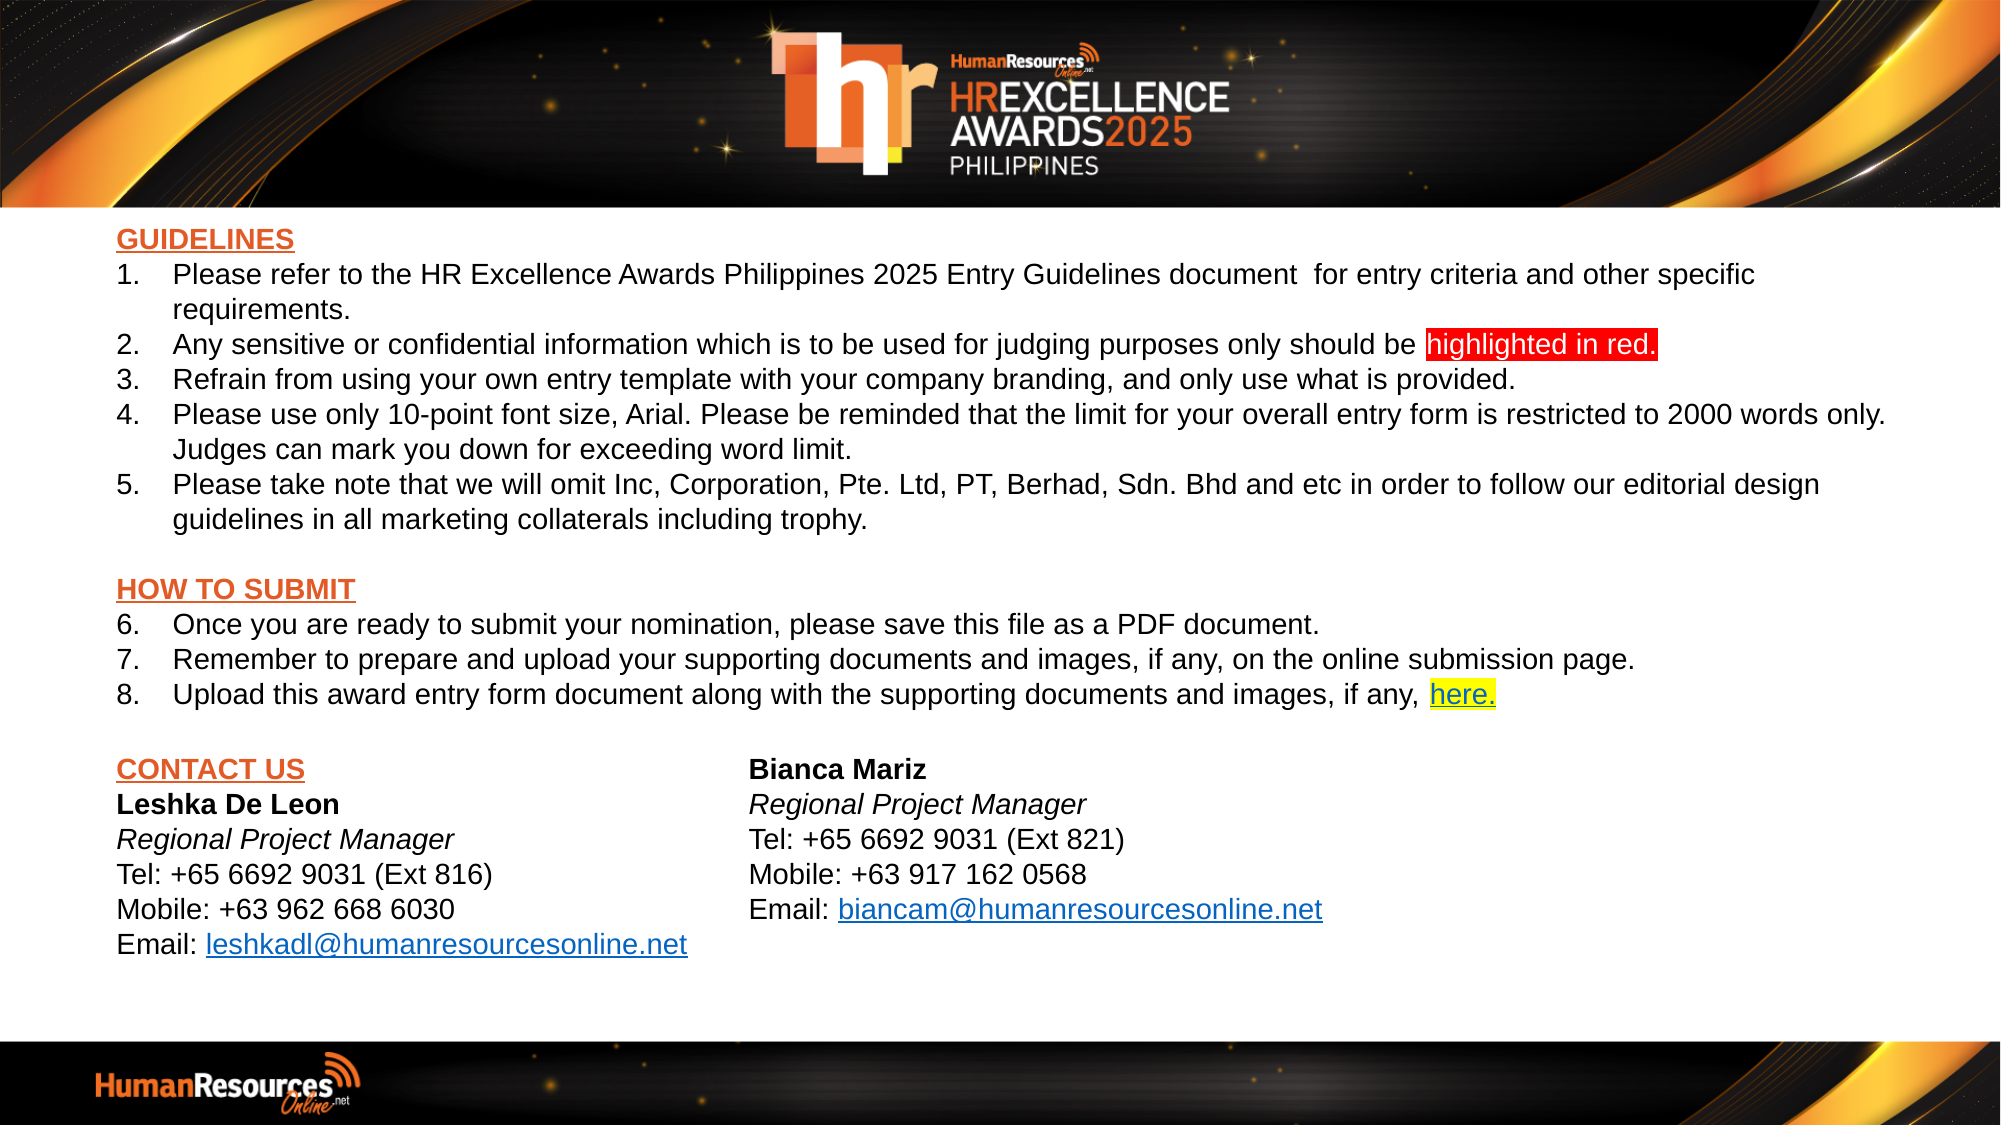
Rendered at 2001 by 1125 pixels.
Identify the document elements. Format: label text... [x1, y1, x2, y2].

text_box CONTACT US Leshka De Leon Regional Project Manager Tel: +65 6692 9031 (Ext 816) Mobile: +63 962 668 6030 Email: leshkadl@humanresourcesonline.net Bianca Mariz Regional Project Manager Tel: +65 6692 9031 (Ext 821) Mobile: +63 917 162 0568 Email: biancam@humanresourcesonline.net [101, 743, 1396, 1125]
text_box GUIDELINES Please refer to the HR Excellence Awards Philippines 2025 Entry Guidelines document for entry criteria and other specific requirements. Any sensitive or confidential information which is to be used for judging purposes only should be highlighted in red. Refrain from using your own entry template with your company branding, and only use what is provided. Please use only 10-point font size, Arial. Please be reminded that the limit for your overall entry form is restricted to 2000 words only. Judges can mark you down for exceeding word limit. Please take note that we will omit Inc, Corporation, Pte. Ltd, PT, Berhad, Sdn. Bhd and etc in order to follow our editorial design guidelines in all marketing collaterals including trophy. HOW TO SUBMIT Once you are ready to submit your nomination, please save this file as a PDF document. Remember to prepare and upload your supporting documents and images, if any, on the online submission page. Upload this award entry form document along with the supporting documents and images, if any, here. [101, 213, 1931, 718]
picture [0, 0, 2001, 1125]
